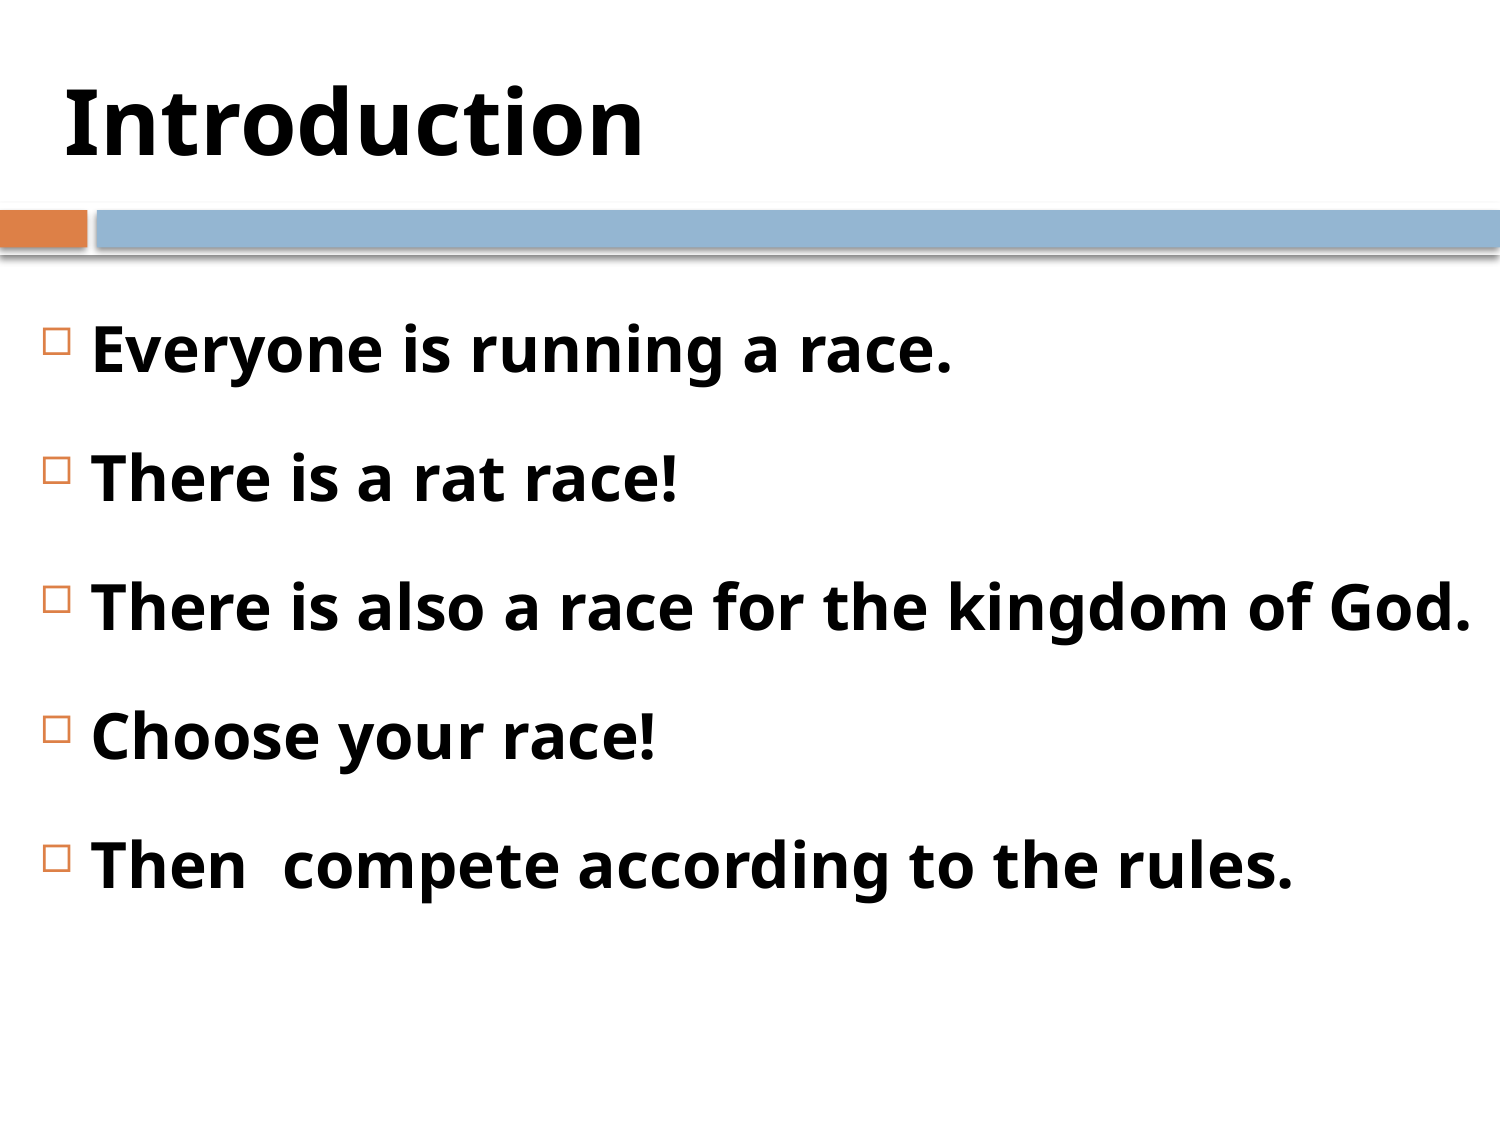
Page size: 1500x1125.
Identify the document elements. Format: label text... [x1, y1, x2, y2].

list Everyone is running a race. There is a rat race! There is also a race for the kingdom of God. Choose your race! Then compete according to the rules. [24, 262, 1500, 1000]
title Introduction [50, 37, 1438, 200]
